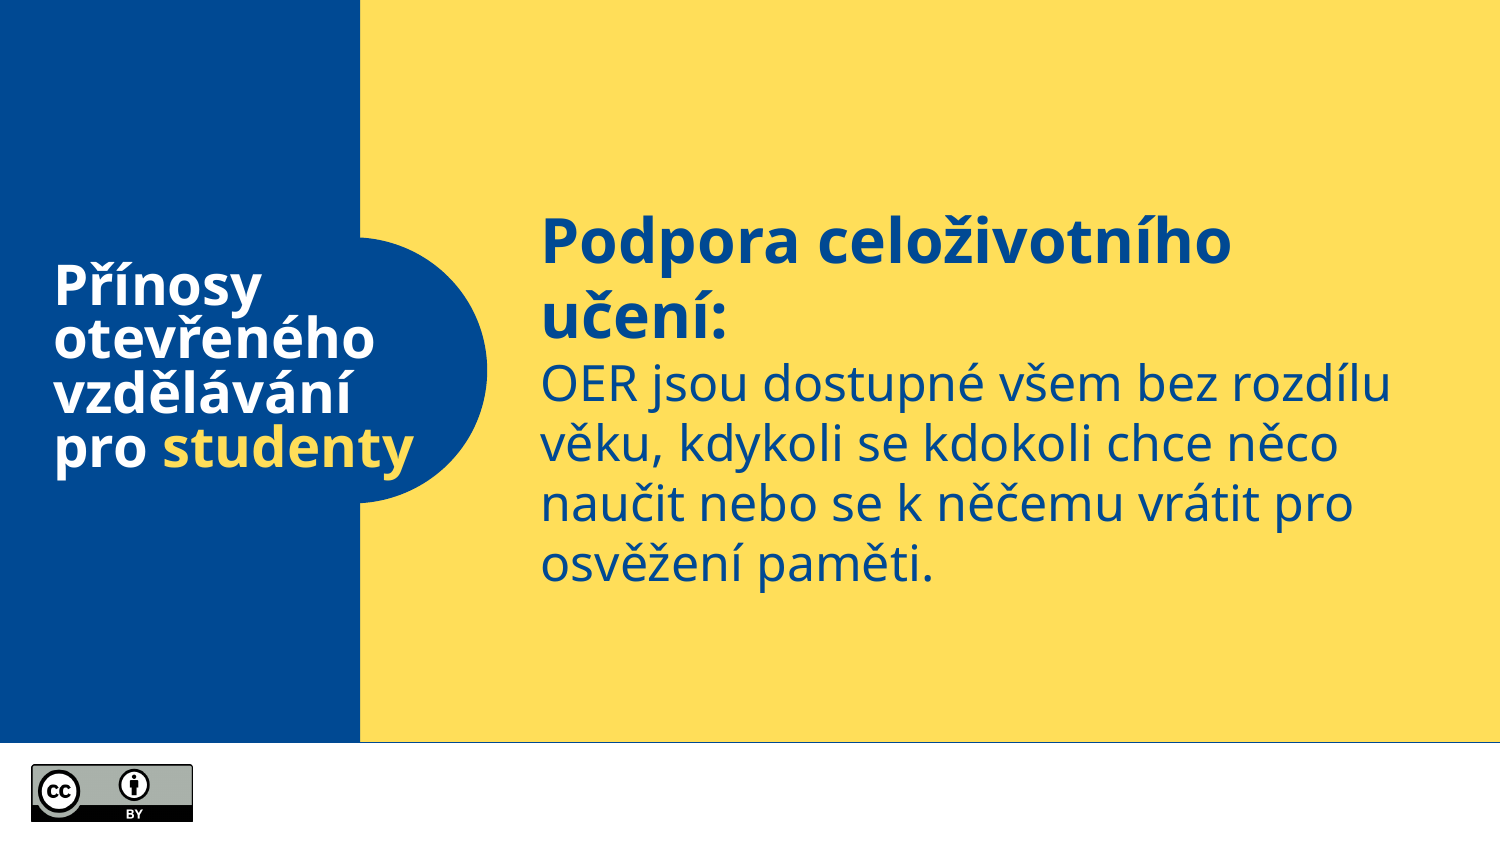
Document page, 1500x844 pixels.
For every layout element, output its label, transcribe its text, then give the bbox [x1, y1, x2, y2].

text_box [441, 270, 488, 471]
text_box [0, 750, 1500, 844]
text_box Přínosy otevřeného vzdělávání pro studenty [38, 246, 441, 493]
text_box [304, 237, 401, 246]
picture [31, 764, 193, 822]
text_box Podpora celoživotního učení: OER jsou dostupné všem bez rozdílu věku, kdykoli se kdokoli chce něco naučit nebo se k něčemu vrátit pro osvěžení paměti. [525, 186, 1419, 607]
text_box [0, 0, 361, 742]
text_box [300, 493, 405, 504]
